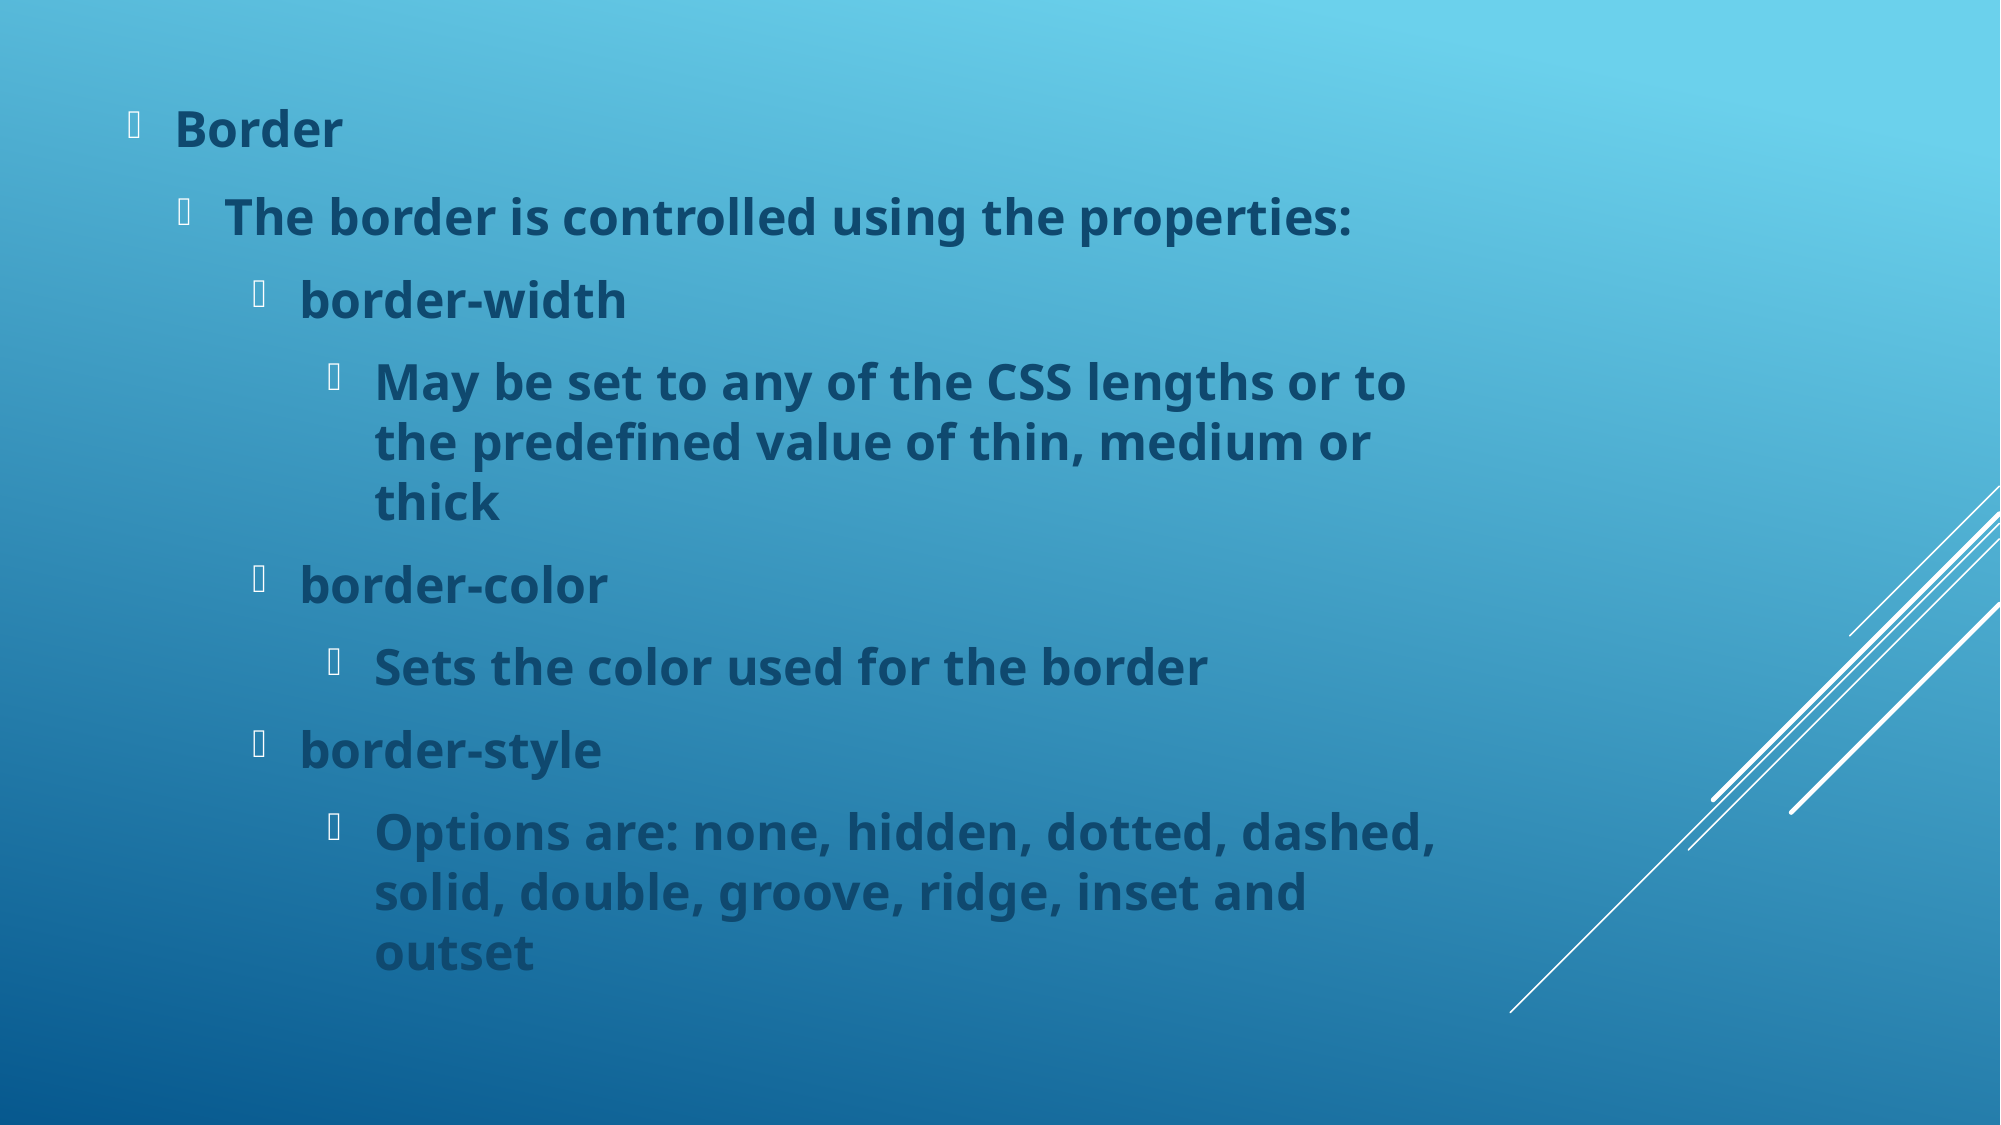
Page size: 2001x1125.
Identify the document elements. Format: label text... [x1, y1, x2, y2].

text_box The border is controlled using the properties: border-width May be set to any of the CSS lengths or to the predefined value of thin, medium or thick border-color Sets the color used for the border border-style Options are: none, hidden, dotted, dashed, solid, double, groove, ridge, inset and outset [162, 178, 1475, 988]
text_box Border [37, 97, 1350, 157]
